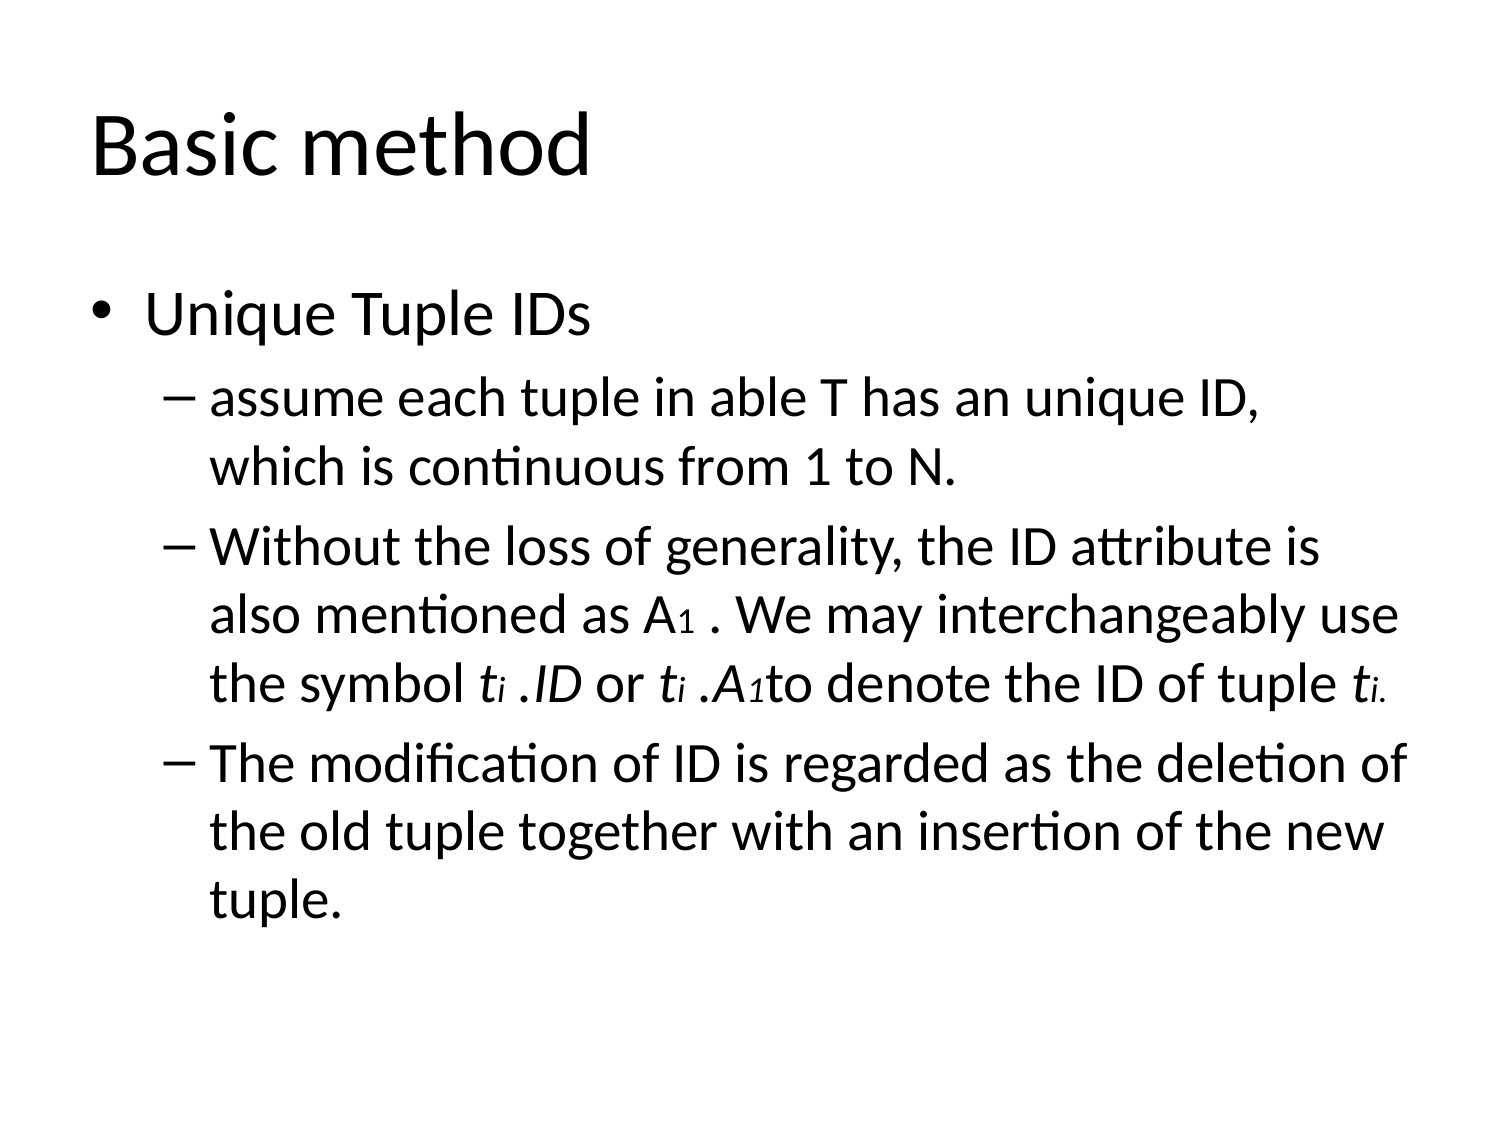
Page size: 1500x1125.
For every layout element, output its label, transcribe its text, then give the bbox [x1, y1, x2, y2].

title Basic method [75, 45, 1425, 233]
list Unique Tuple IDs assume each tuple in able T has an unique ID, which is continuous from 1 to N. Without the loss of generality, the ID attribute is also mentioned as A1 . We may interchangeably use the symbol ti .ID or ti .A1to denote the ID of tuple ti. The modification of ID is regarded as the deletion of the old tuple together with an insertion of the new tuple. [75, 262, 1425, 1005]
